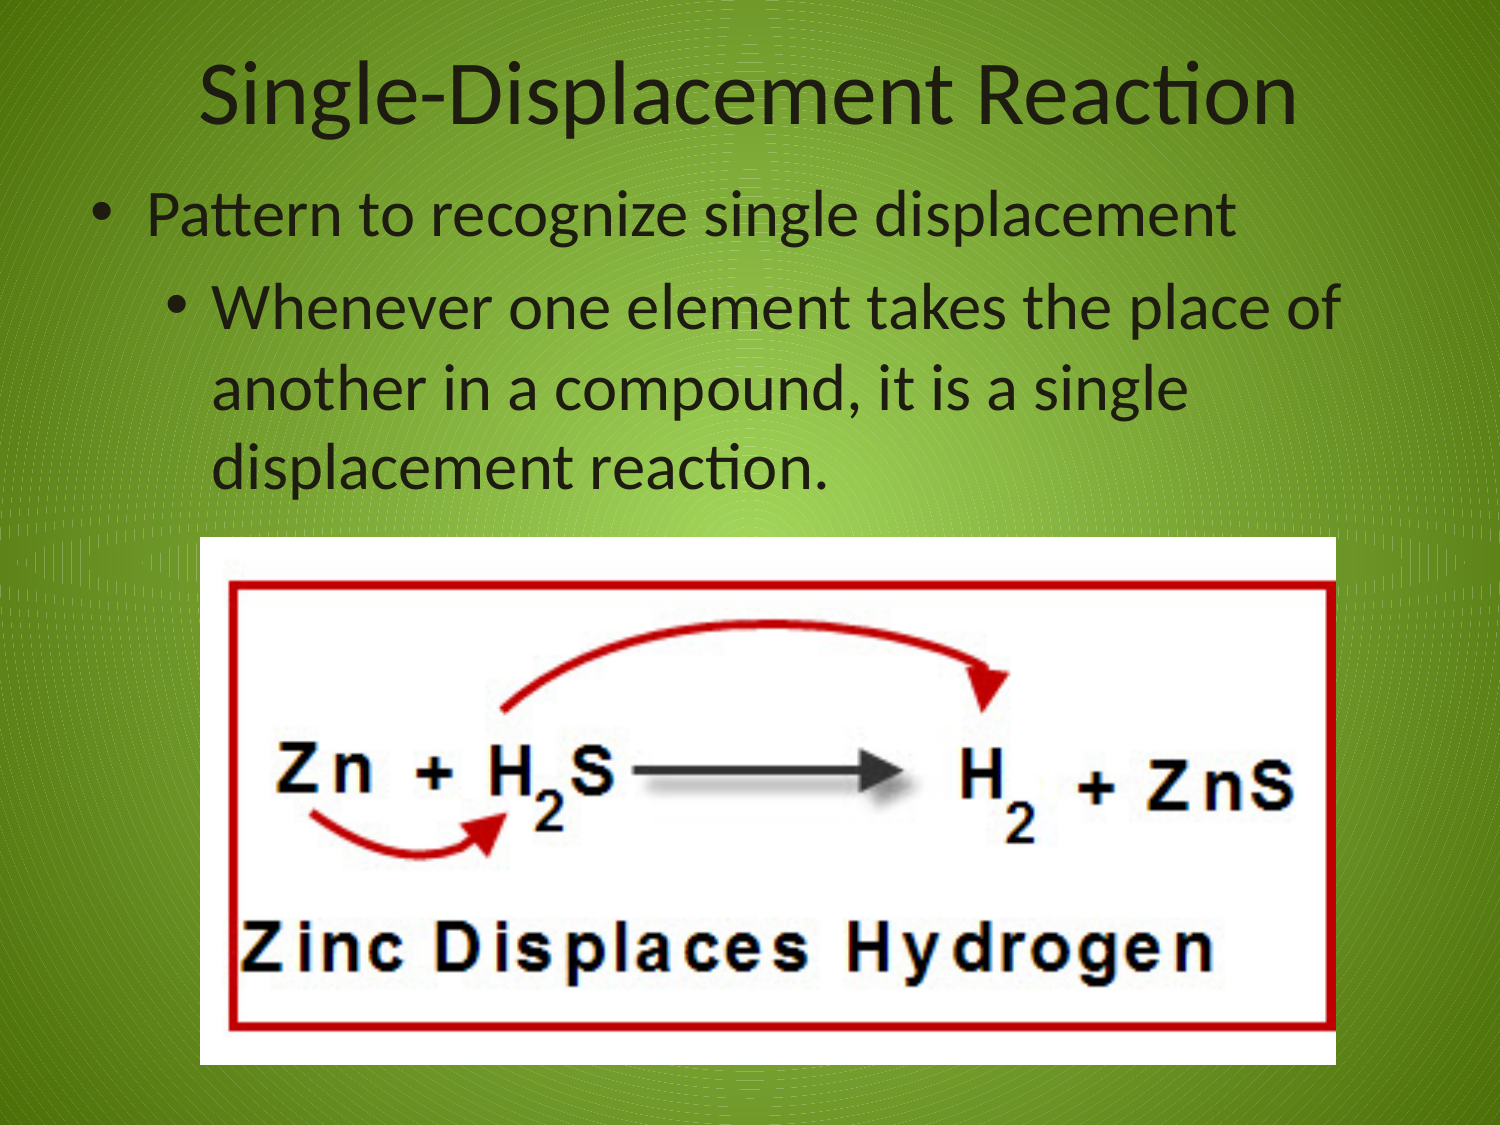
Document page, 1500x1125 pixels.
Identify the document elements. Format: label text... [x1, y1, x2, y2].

list Pattern to recognize single displacement Whenever one element takes the place of another in a compound, it is a single displacement reaction. [75, 162, 1425, 1005]
title Single-Displacement Reaction [75, 0, 1425, 162]
picture [199, 537, 1336, 1066]
